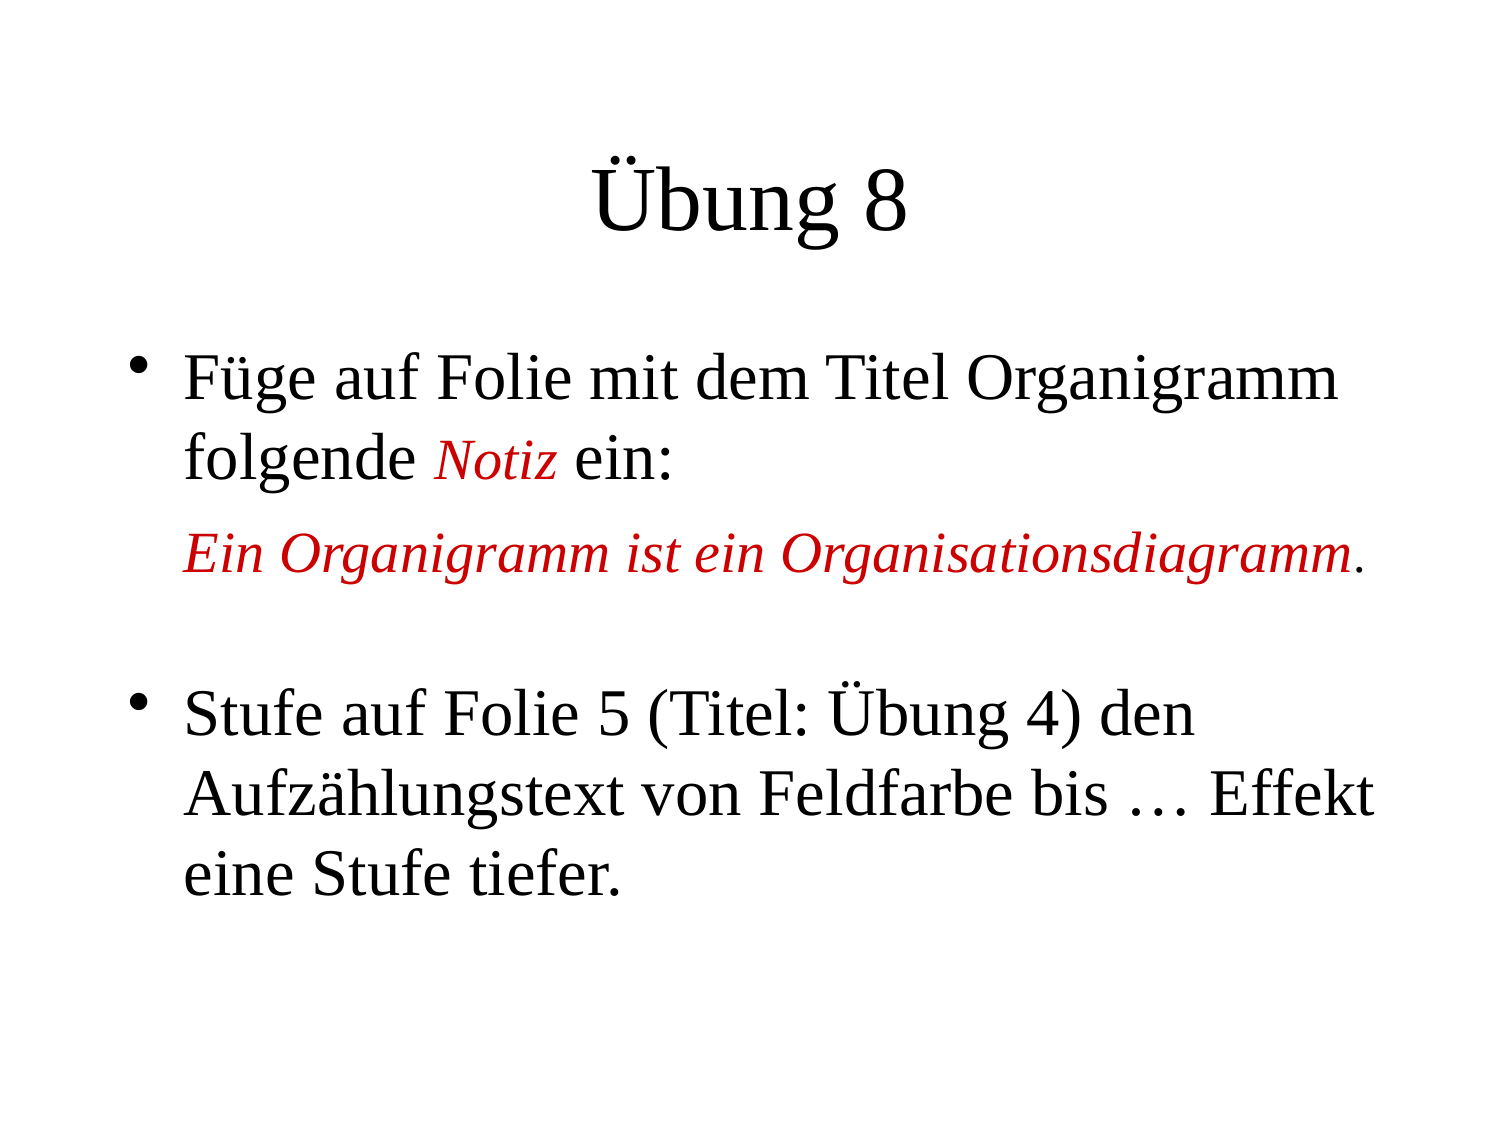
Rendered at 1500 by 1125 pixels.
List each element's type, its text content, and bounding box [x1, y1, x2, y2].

title Übung 8 [112, 99, 1388, 288]
list Füge auf Folie mit dem Titel Organigramm folgende Notiz ein: Ein Organigramm ist ein Organisationsdiagramm. Stufe auf Folie 5 (Titel: Übung 4) den Aufzählungstext von Feldfarbe bis … Effekt eine Stufe tiefer. [112, 324, 1438, 1001]
